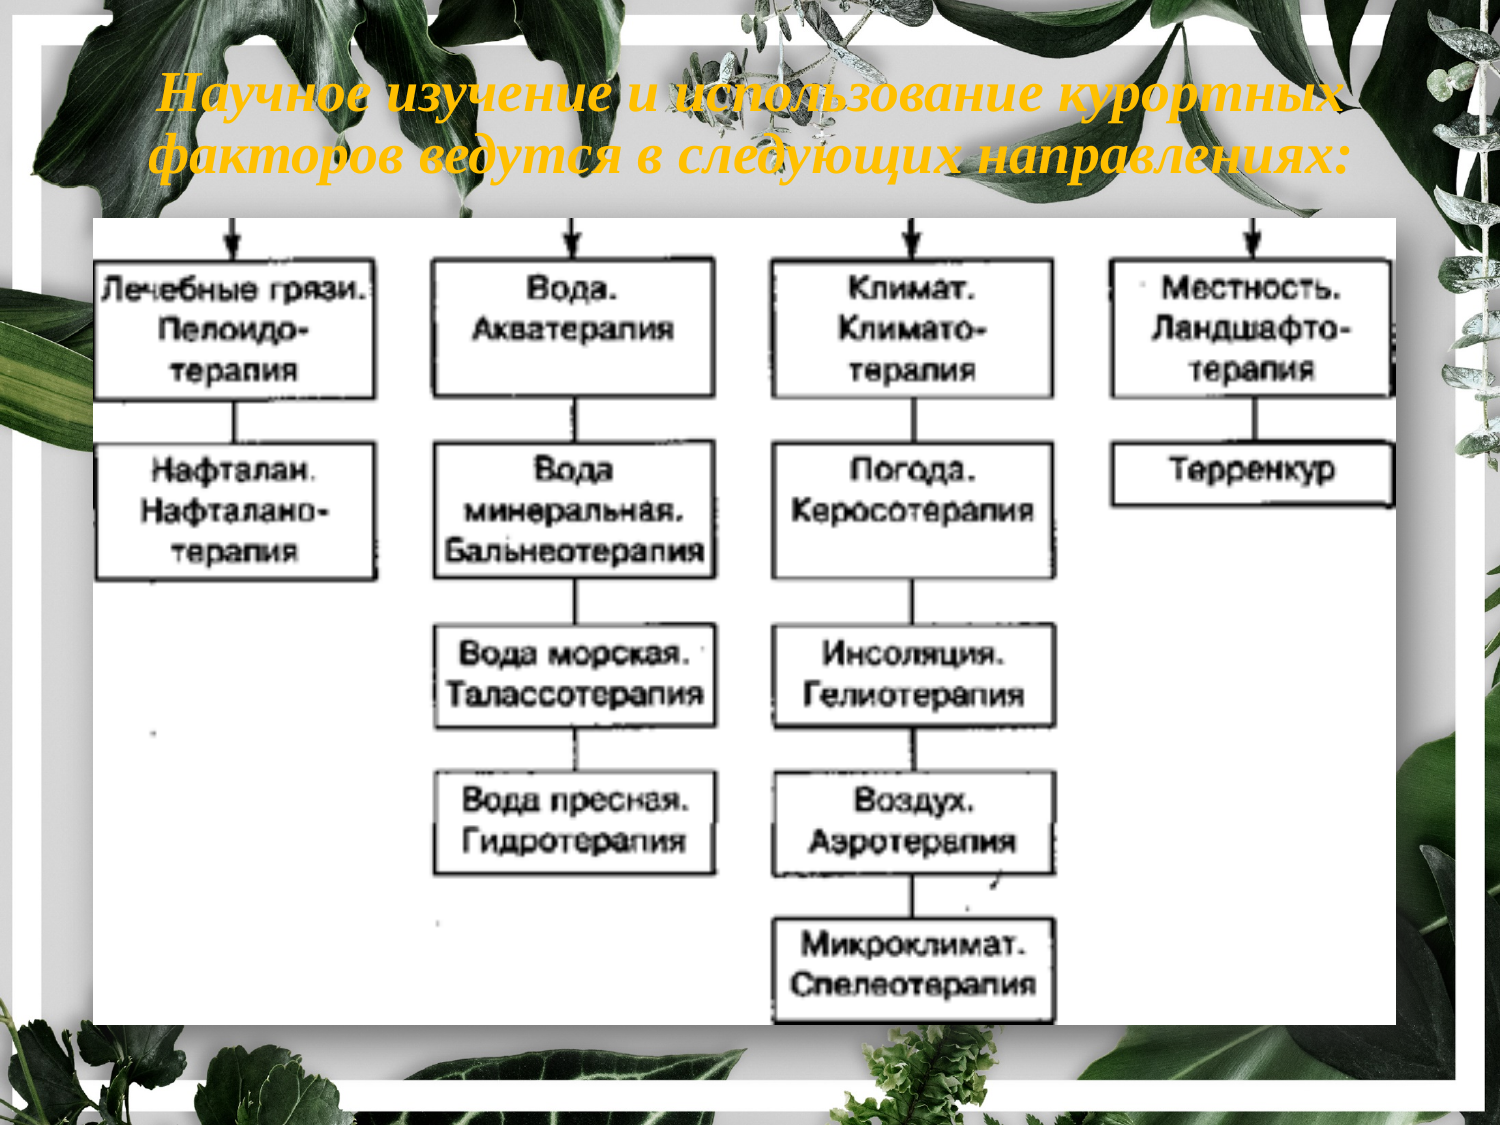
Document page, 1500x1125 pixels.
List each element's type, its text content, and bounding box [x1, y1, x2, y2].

picture [0, 0, 1500, 1125]
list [93, 218, 1396, 1025]
title Научное изучение и использование курортных факторов ведутся в следующих направлениях: [75, 50, 1428, 253]
